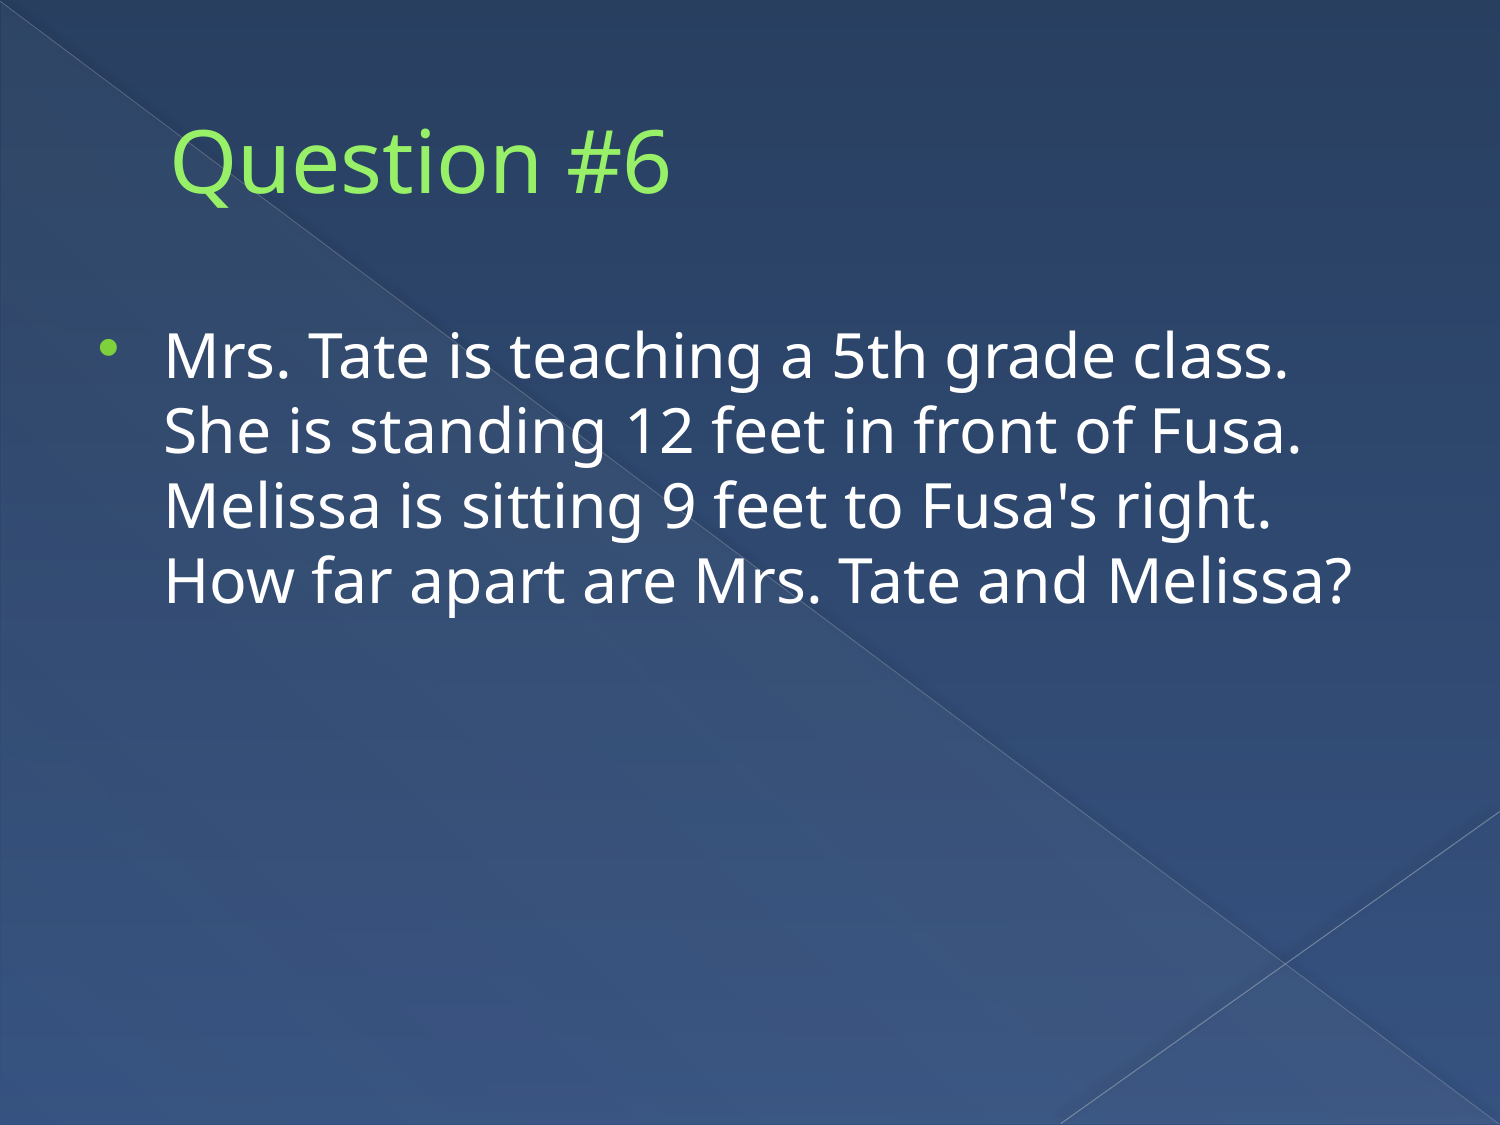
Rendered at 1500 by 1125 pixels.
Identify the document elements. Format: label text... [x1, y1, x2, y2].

list Mrs. Tate is teaching a 5th grade class. She is standing 12 feet in front of Fusa. Melissa is sitting 9 feet to Fusa's right. How far apart are Mrs. Tate and Melissa? [75, 308, 1425, 1059]
title Question #6 [75, 43, 1425, 274]
